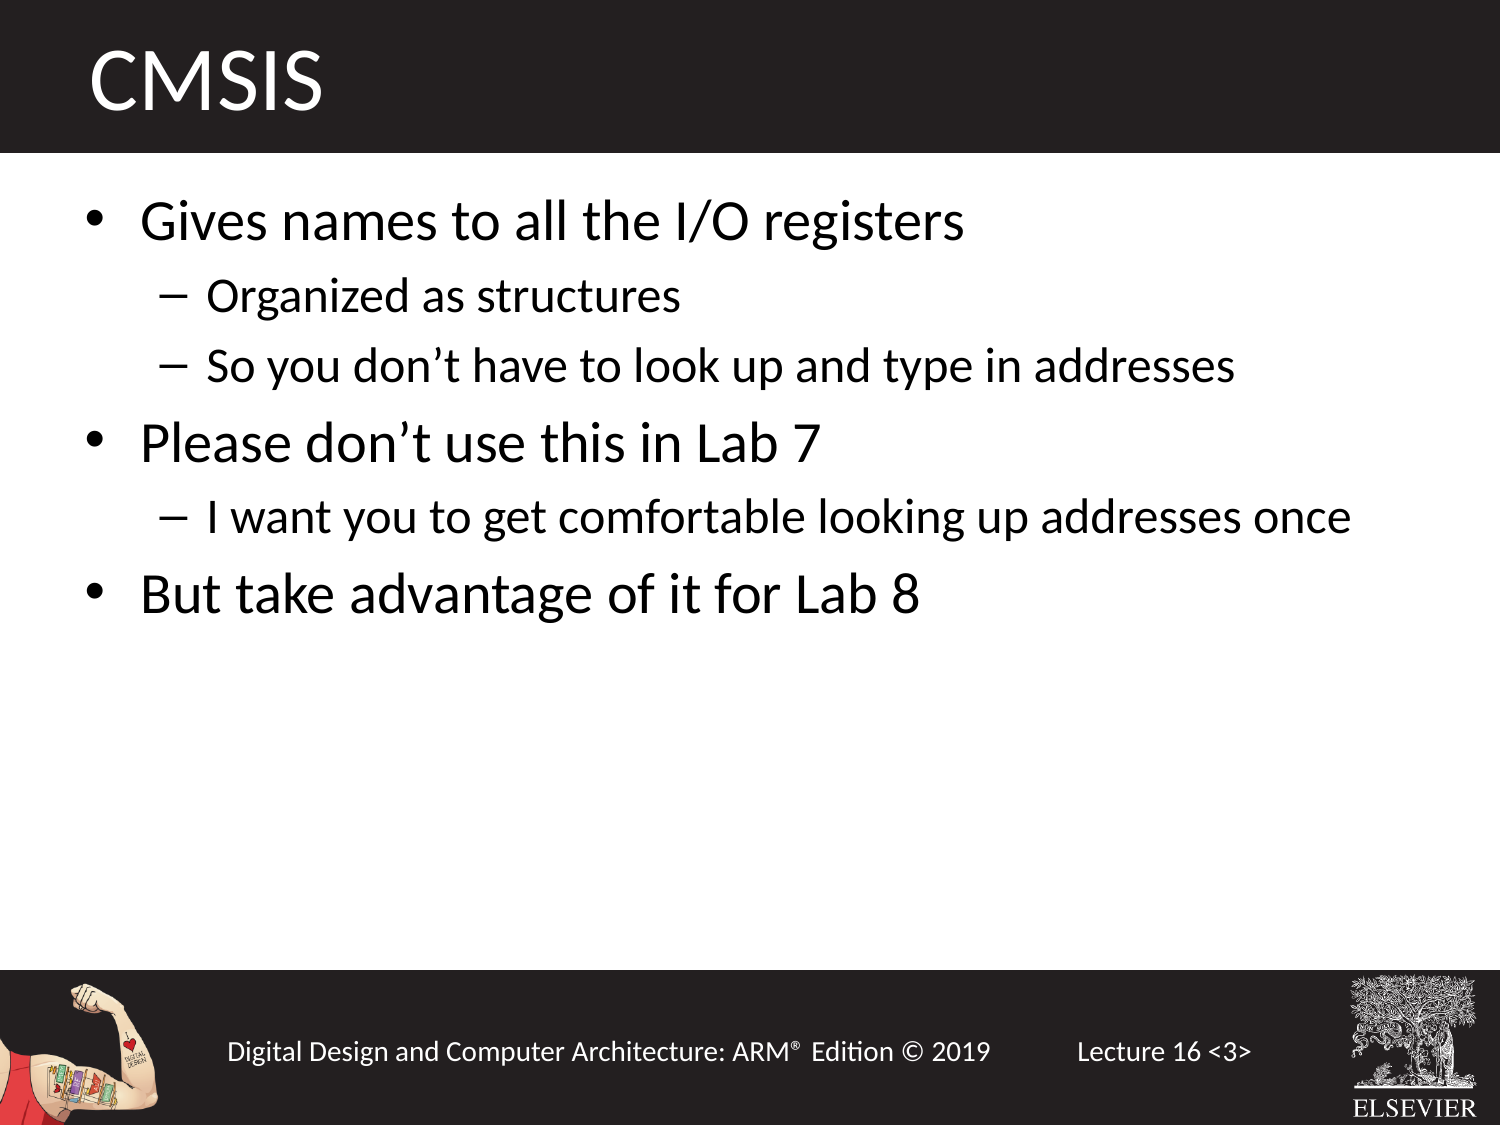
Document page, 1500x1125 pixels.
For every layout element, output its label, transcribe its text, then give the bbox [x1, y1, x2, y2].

text_box Gives names to all the I/O registers Organized as structures So you don’t have to look up and type in addresses Please don’t use this in Lab 7 I want you to get comfortable looking up addresses once But take advantage of it for Lab 8 [69, 174, 1470, 918]
picture [0, 979, 163, 1125]
text_box CMSIS [75, 11, 1375, 136]
picture [1350, 974, 1477, 1117]
